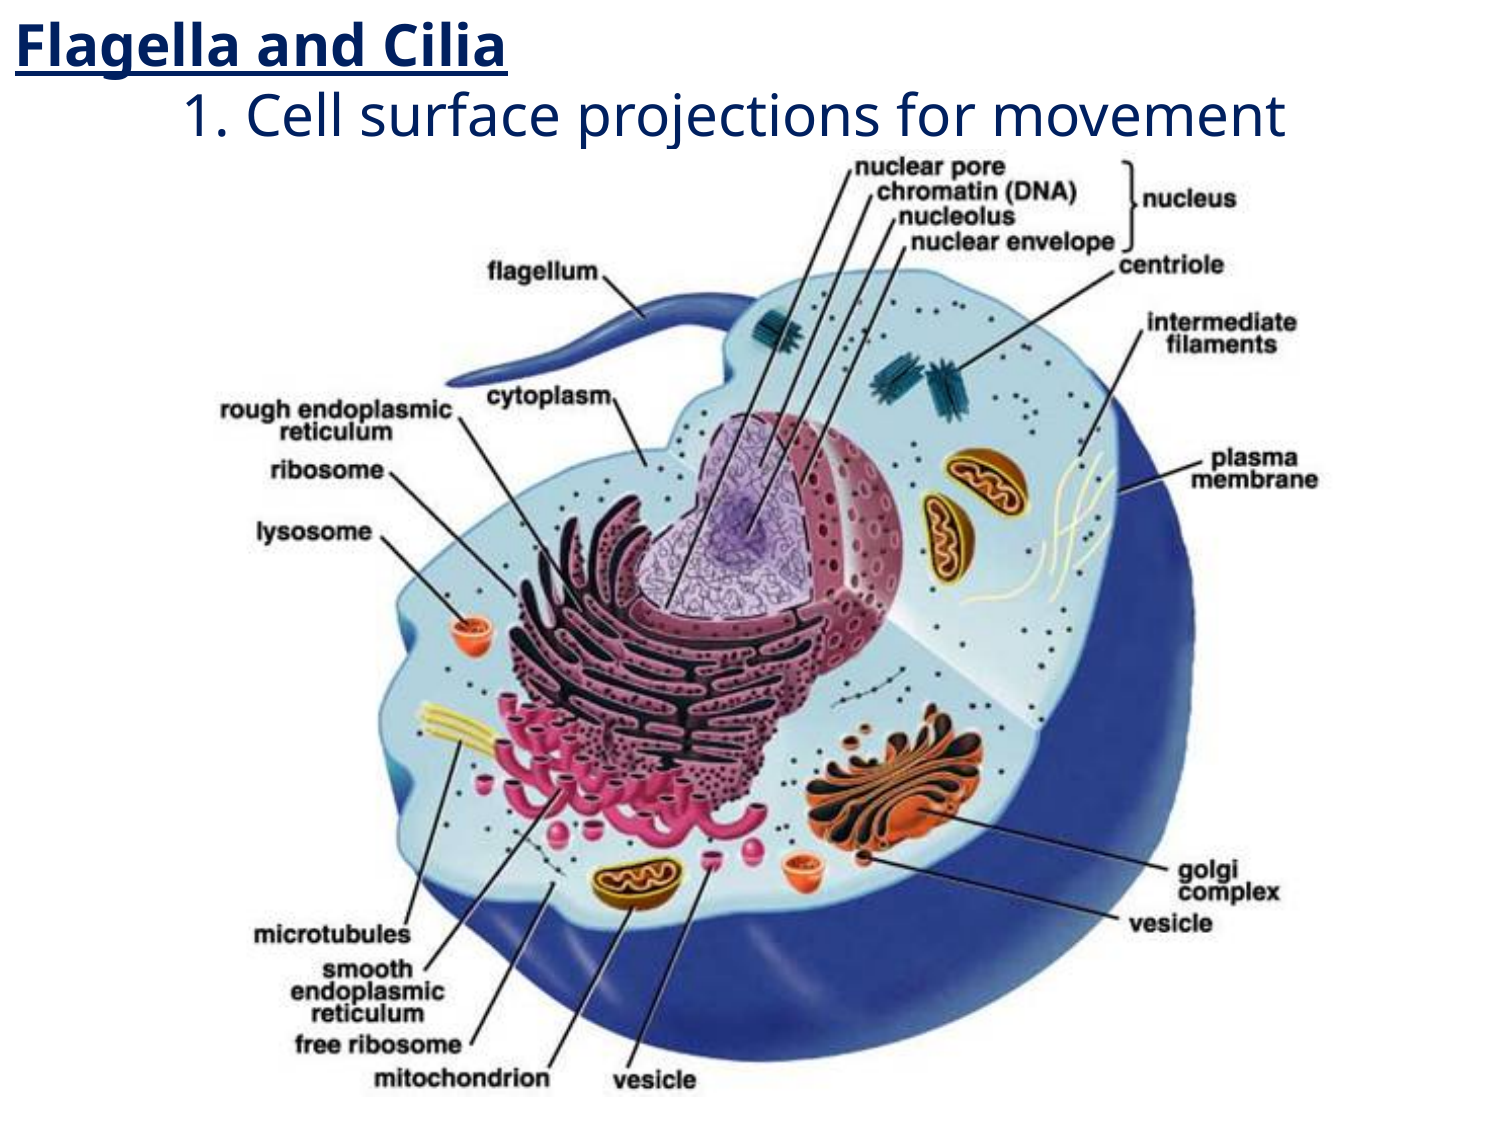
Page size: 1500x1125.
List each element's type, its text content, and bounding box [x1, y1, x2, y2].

text_box Flagella and Cilia 1. Cell surface projections for movement [0, 0, 1375, 156]
picture [149, 149, 1413, 1098]
